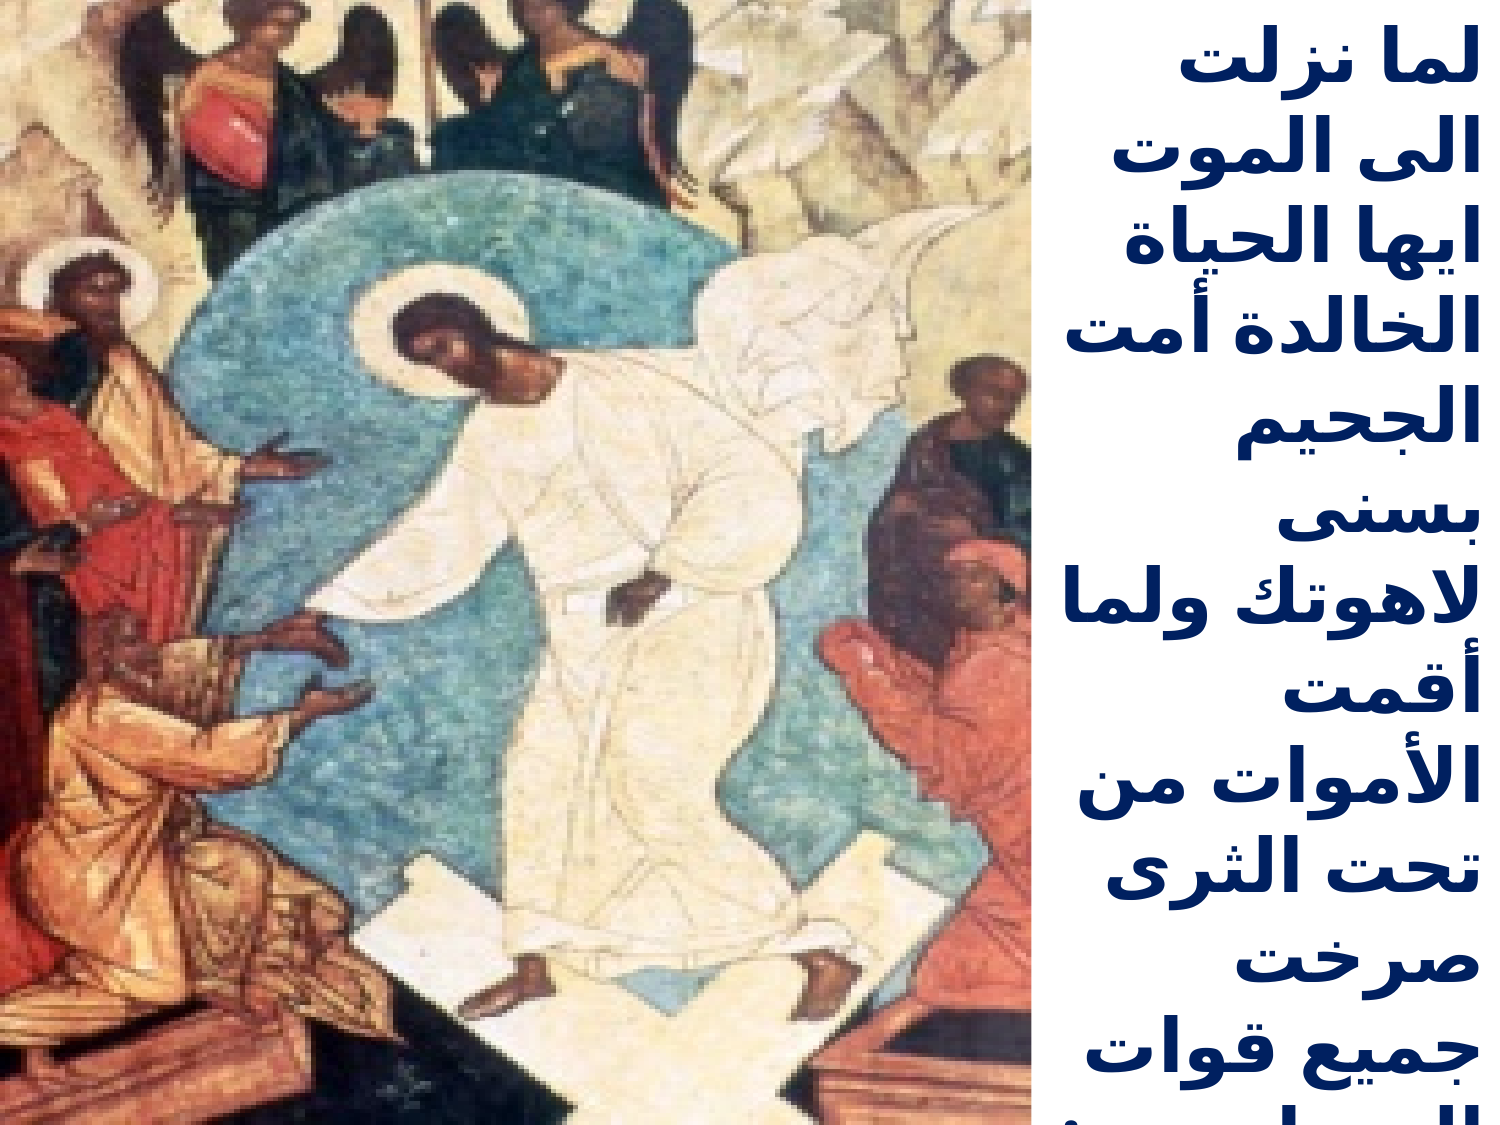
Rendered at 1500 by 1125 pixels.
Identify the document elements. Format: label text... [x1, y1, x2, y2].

text_box لما نزلت الى الموت ايها الحياة الخالدة أمت الجحيم بسنى لاهوتك ولما أقمت الأموات من تحت الثرى صرخت جميع قوات السماويين :“ أيها المسيح الهنا معطي الحياة المجد لك. [1032, 0, 1500, 1125]
picture [0, 0, 1032, 1125]
